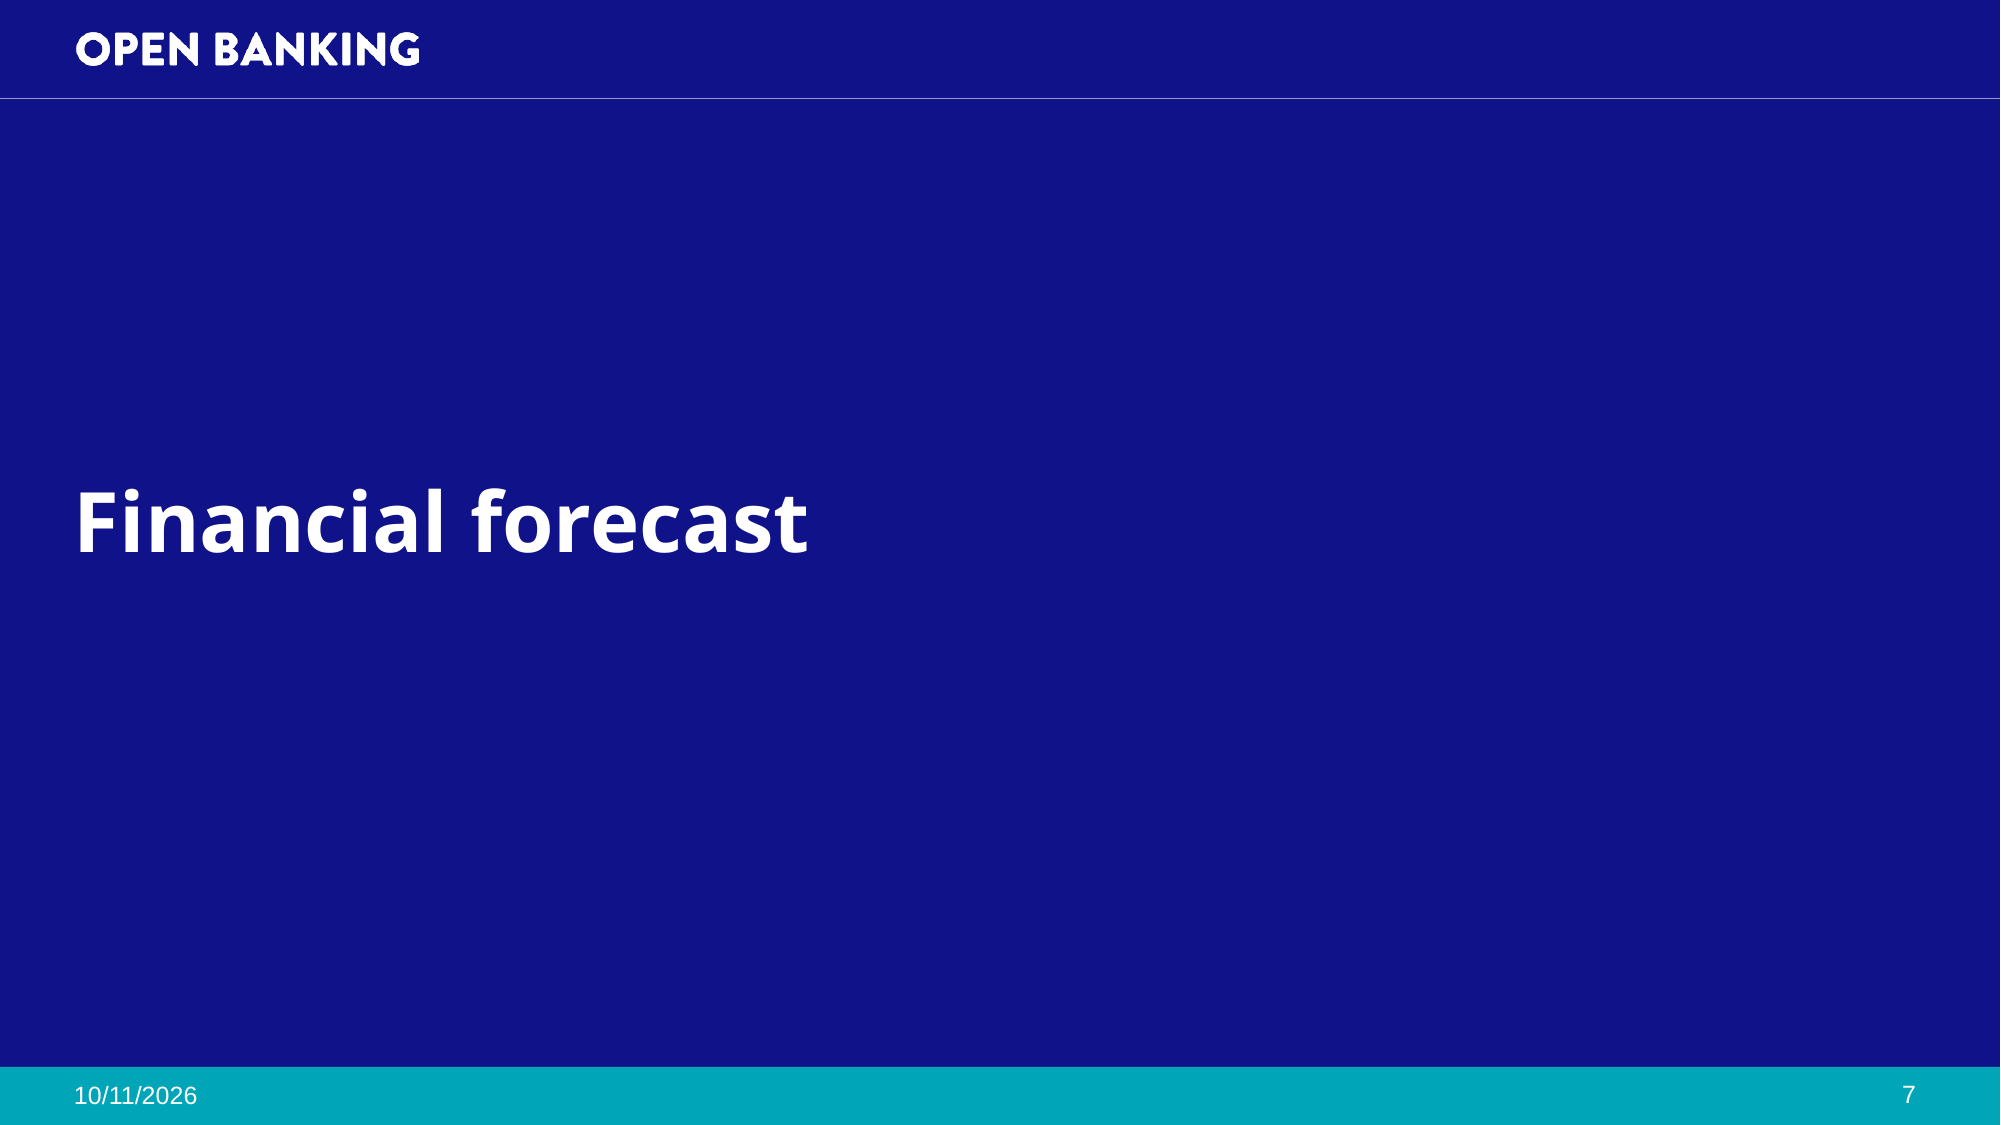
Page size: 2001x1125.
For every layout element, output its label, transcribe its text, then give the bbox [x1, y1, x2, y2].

picture [43, 0, 452, 99]
footer [662, 1064, 1338, 1124]
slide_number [59, 1065, 509, 1125]
slide_number 7 [1412, 1064, 1932, 1124]
title Financial forecast [59, 105, 1750, 576]
